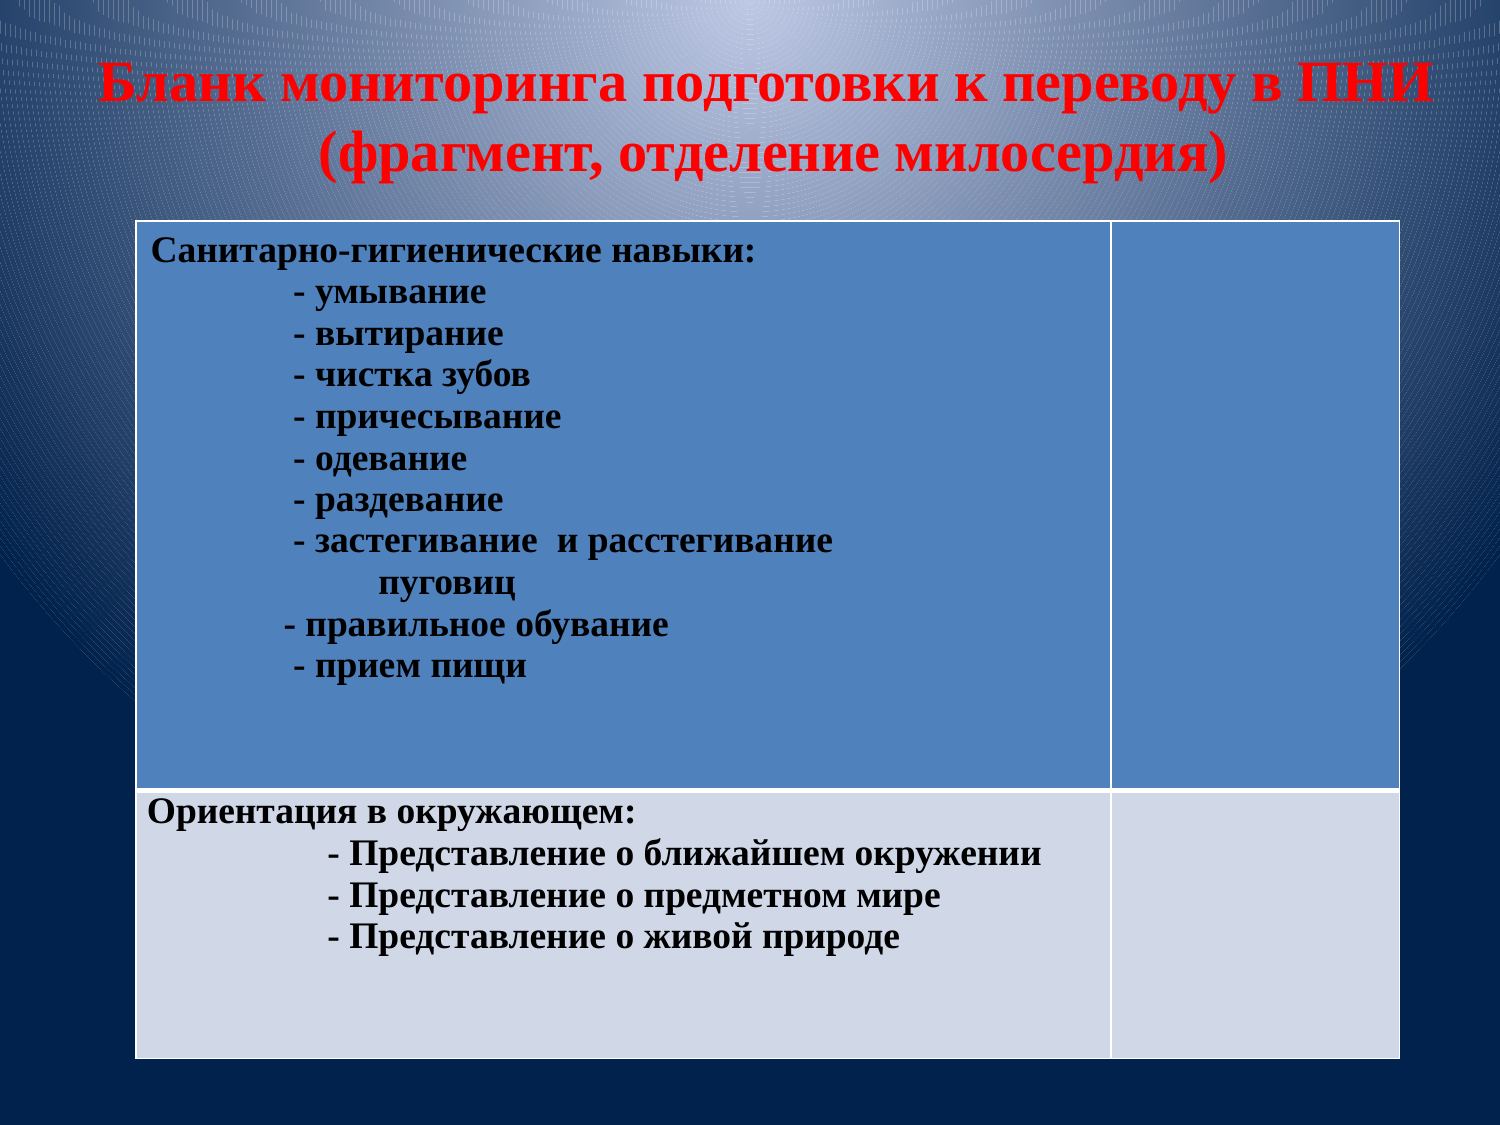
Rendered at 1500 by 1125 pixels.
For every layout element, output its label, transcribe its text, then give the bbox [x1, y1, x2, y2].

table_cell [1112, 793, 1399, 1058]
table_header [1112, 222, 1399, 788]
text_box Бланк мониторинга подготовки к переводу в ПНИ (фрагмент, отделение милосердия) [64, 36, 1483, 191]
table_cell Ориентация в окружающем: - Представление о ближайшем окружении - Представление о предметном мире - Представление о живой природе [137, 793, 1110, 1058]
table_header Санитарно-гигиенические навыки: - умывание - вытирание - чистка зубов - причесывание - одевание - раздевание - застегивание и расстегивание пуговиц - правильное обувание - прием пищи [137, 222, 1110, 788]
